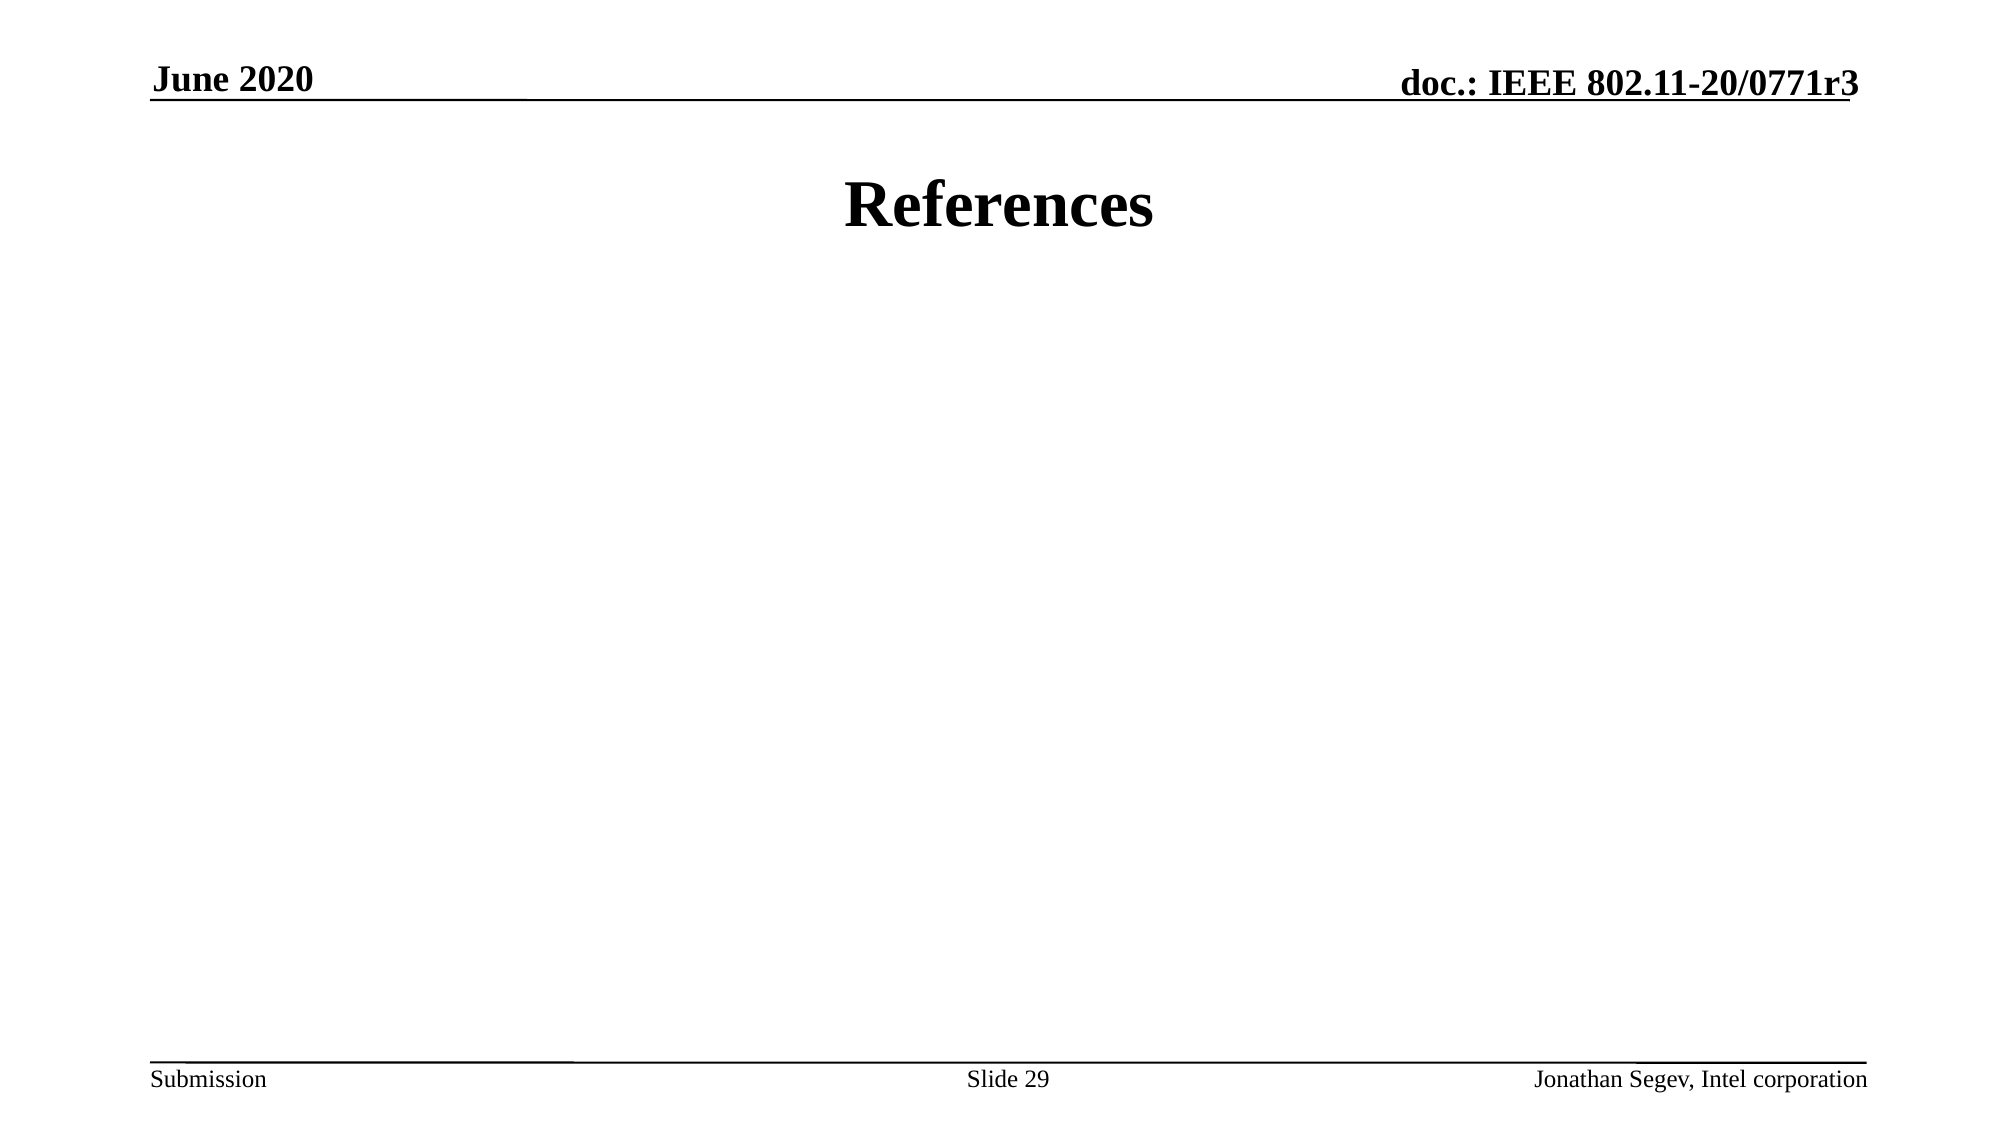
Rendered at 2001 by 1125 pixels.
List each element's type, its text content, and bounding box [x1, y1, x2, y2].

title References [149, 112, 1850, 288]
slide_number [152, 54, 563, 100]
slide_number Slide 29 [950, 1061, 1067, 1123]
footer Jonathan Segev, Intel corporation [1171, 1061, 1869, 1093]
